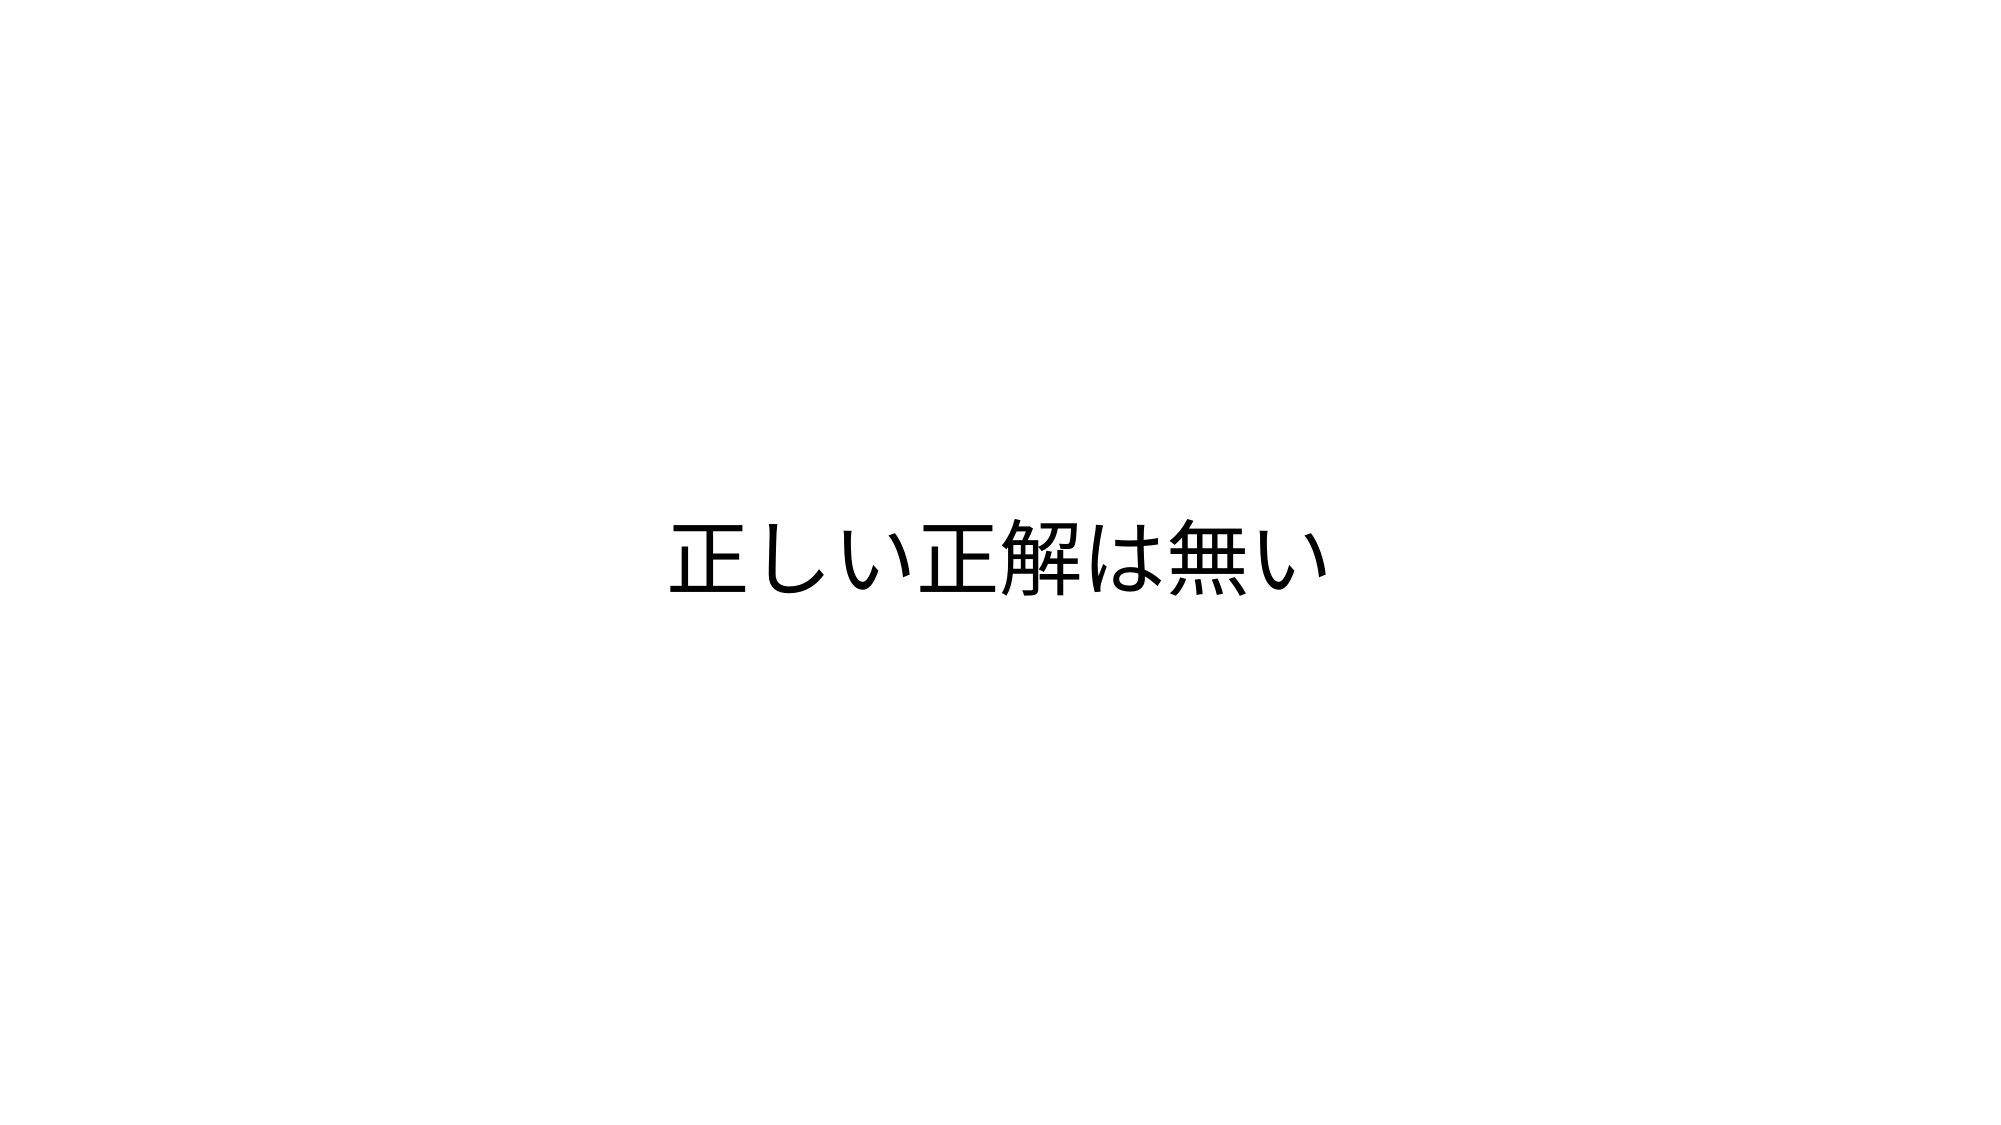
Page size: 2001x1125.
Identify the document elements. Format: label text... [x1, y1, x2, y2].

title 正しい正解は無い [398, 423, 1602, 702]
